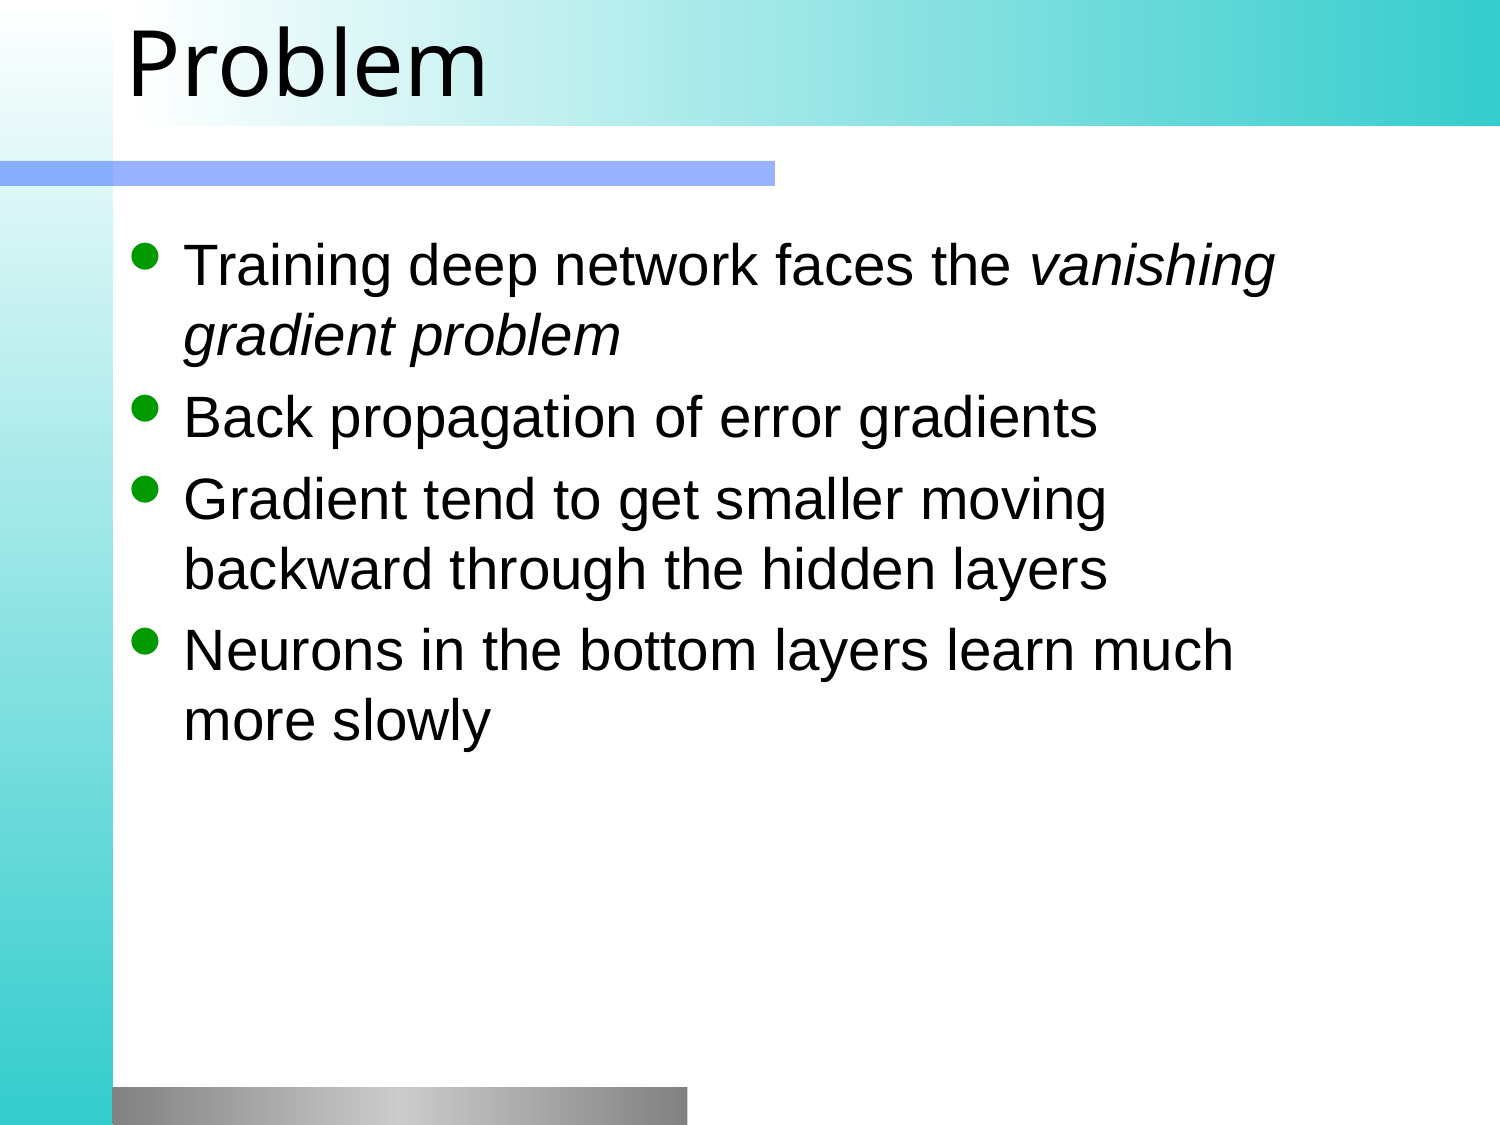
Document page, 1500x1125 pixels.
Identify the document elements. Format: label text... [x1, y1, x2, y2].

title Problem [110, 0, 1386, 121]
list Training deep network faces the vanishing gradient problem Back propagation of error gradients Gradient tend to get smaller moving backward through the hidden layers Neurons in the bottom layers learn much more slowly [112, 219, 1388, 1073]
